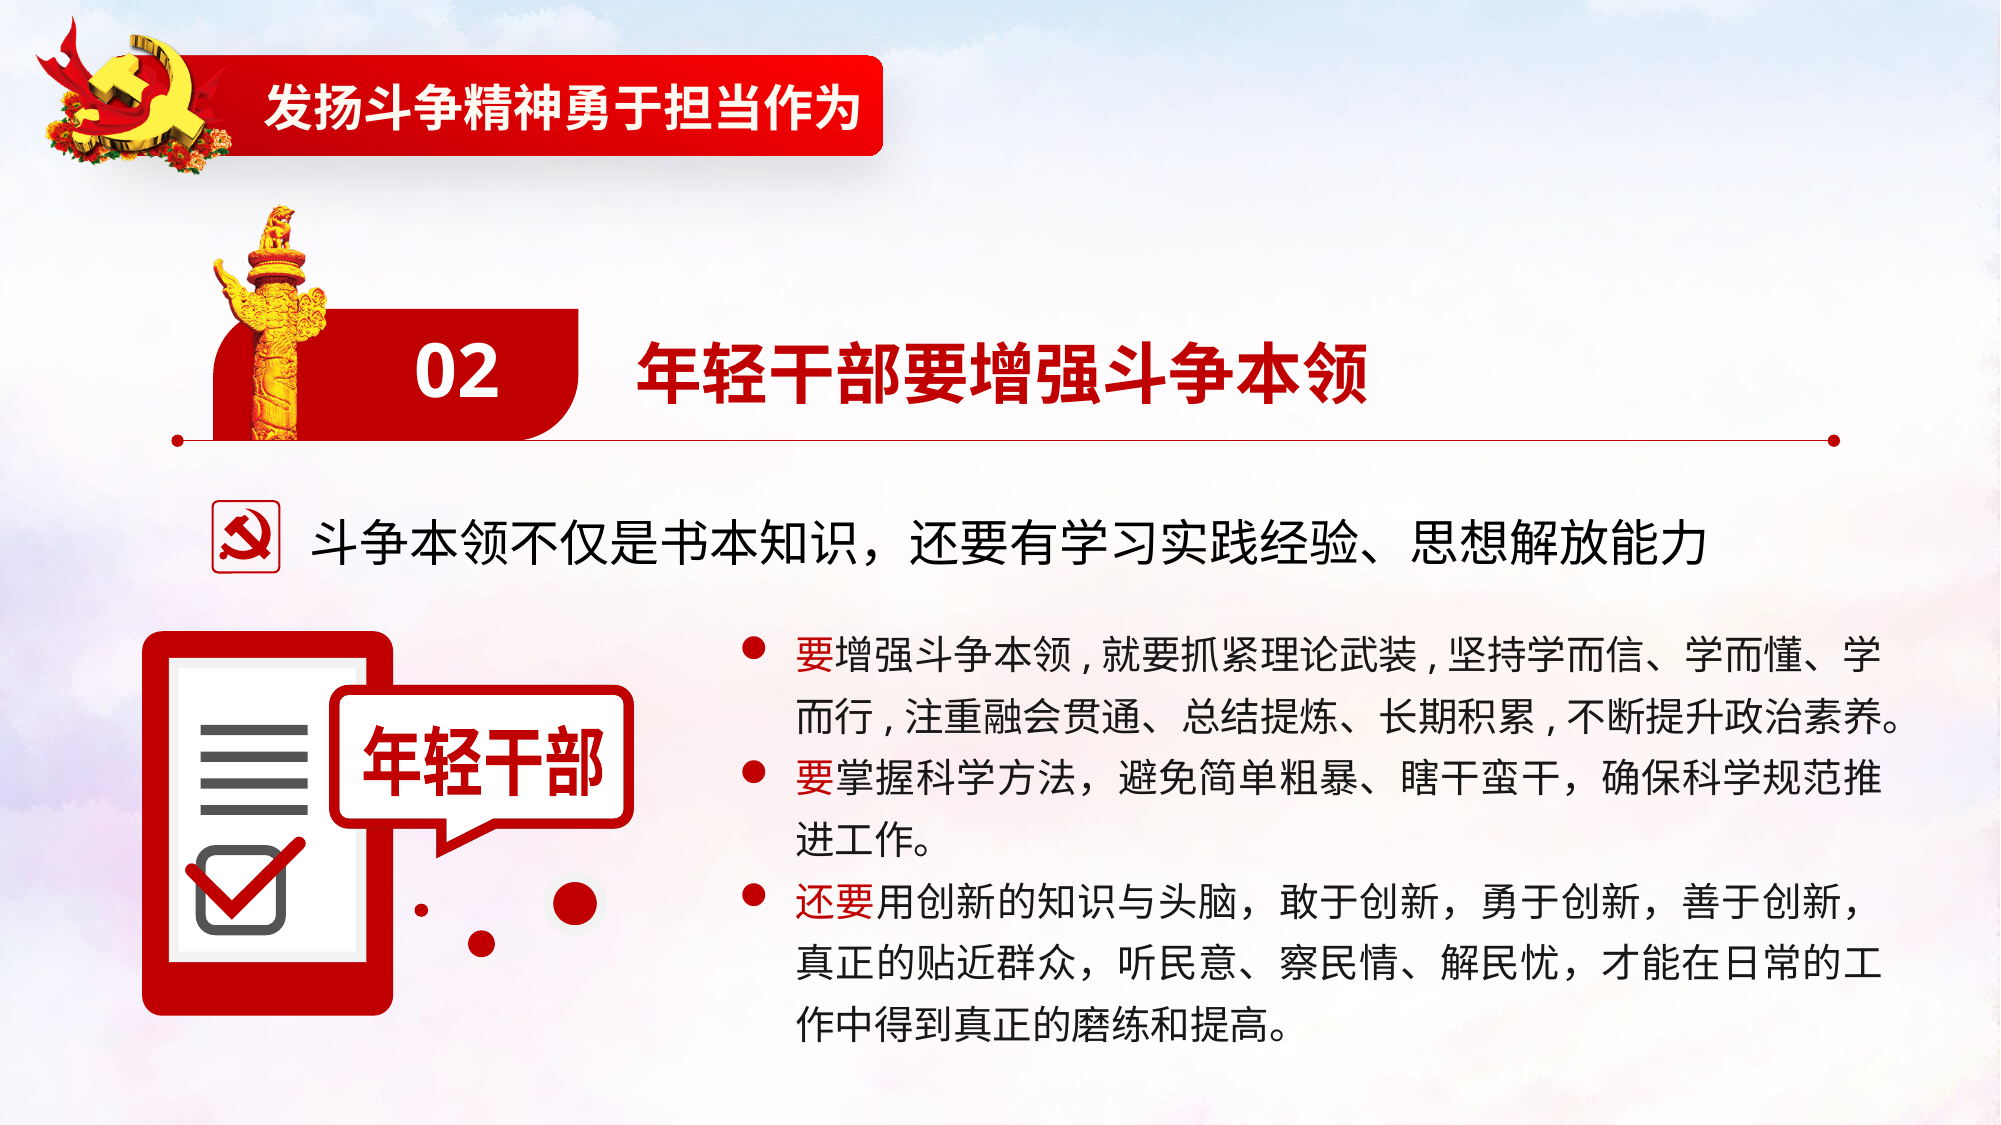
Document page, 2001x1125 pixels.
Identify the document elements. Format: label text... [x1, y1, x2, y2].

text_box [35, 15, 883, 175]
text_box 年轻干部要增强斗争本领 [620, 324, 1467, 420]
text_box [142, 631, 634, 1016]
text_box 要增强斗争本领,就要抓紧理论武装,坚持学而信、学而懂、学而行,注重融会贯通、总结提炼、长期积累,不断提升政治素养。 要掌握科学方法，避免简单粗暴、瞎干蛮干，确保科学规范推进工作。 还要用创新的知识与头脑，敢于创新，勇于创新，善于创新，真正的贴近群众，听民意、察民情、解民忧，才能在日常的工作中得到真正的磨练和提高。 [721, 606, 1900, 1057]
picture [0, 0, 2000, 1125]
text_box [212, 486, 1777, 581]
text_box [213, 204, 579, 440]
